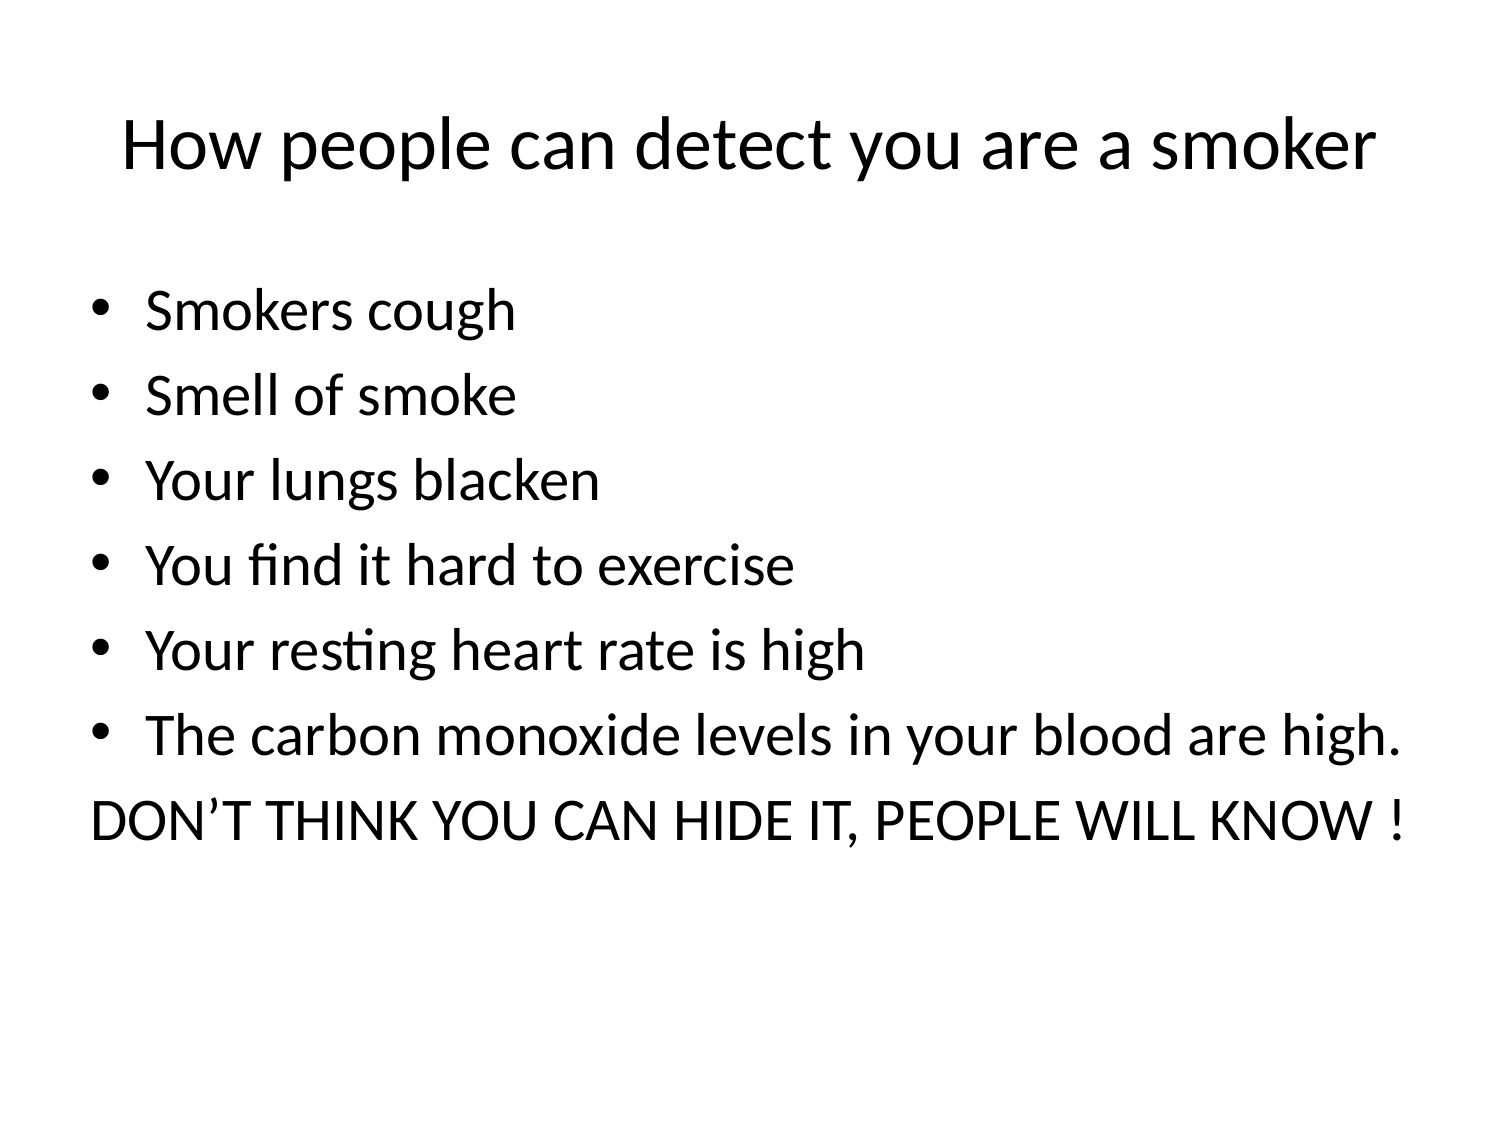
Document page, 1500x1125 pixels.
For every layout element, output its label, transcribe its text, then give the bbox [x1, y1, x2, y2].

list Smokers cough Smell of smoke Your lungs blacken You find it hard to exercise Your resting heart rate is high The carbon monoxide levels in your blood are high. DON’T THINK YOU CAN HIDE IT, PEOPLE WILL KNOW ! [75, 262, 1425, 1005]
title How people can detect you are a smoker [75, 45, 1425, 233]
